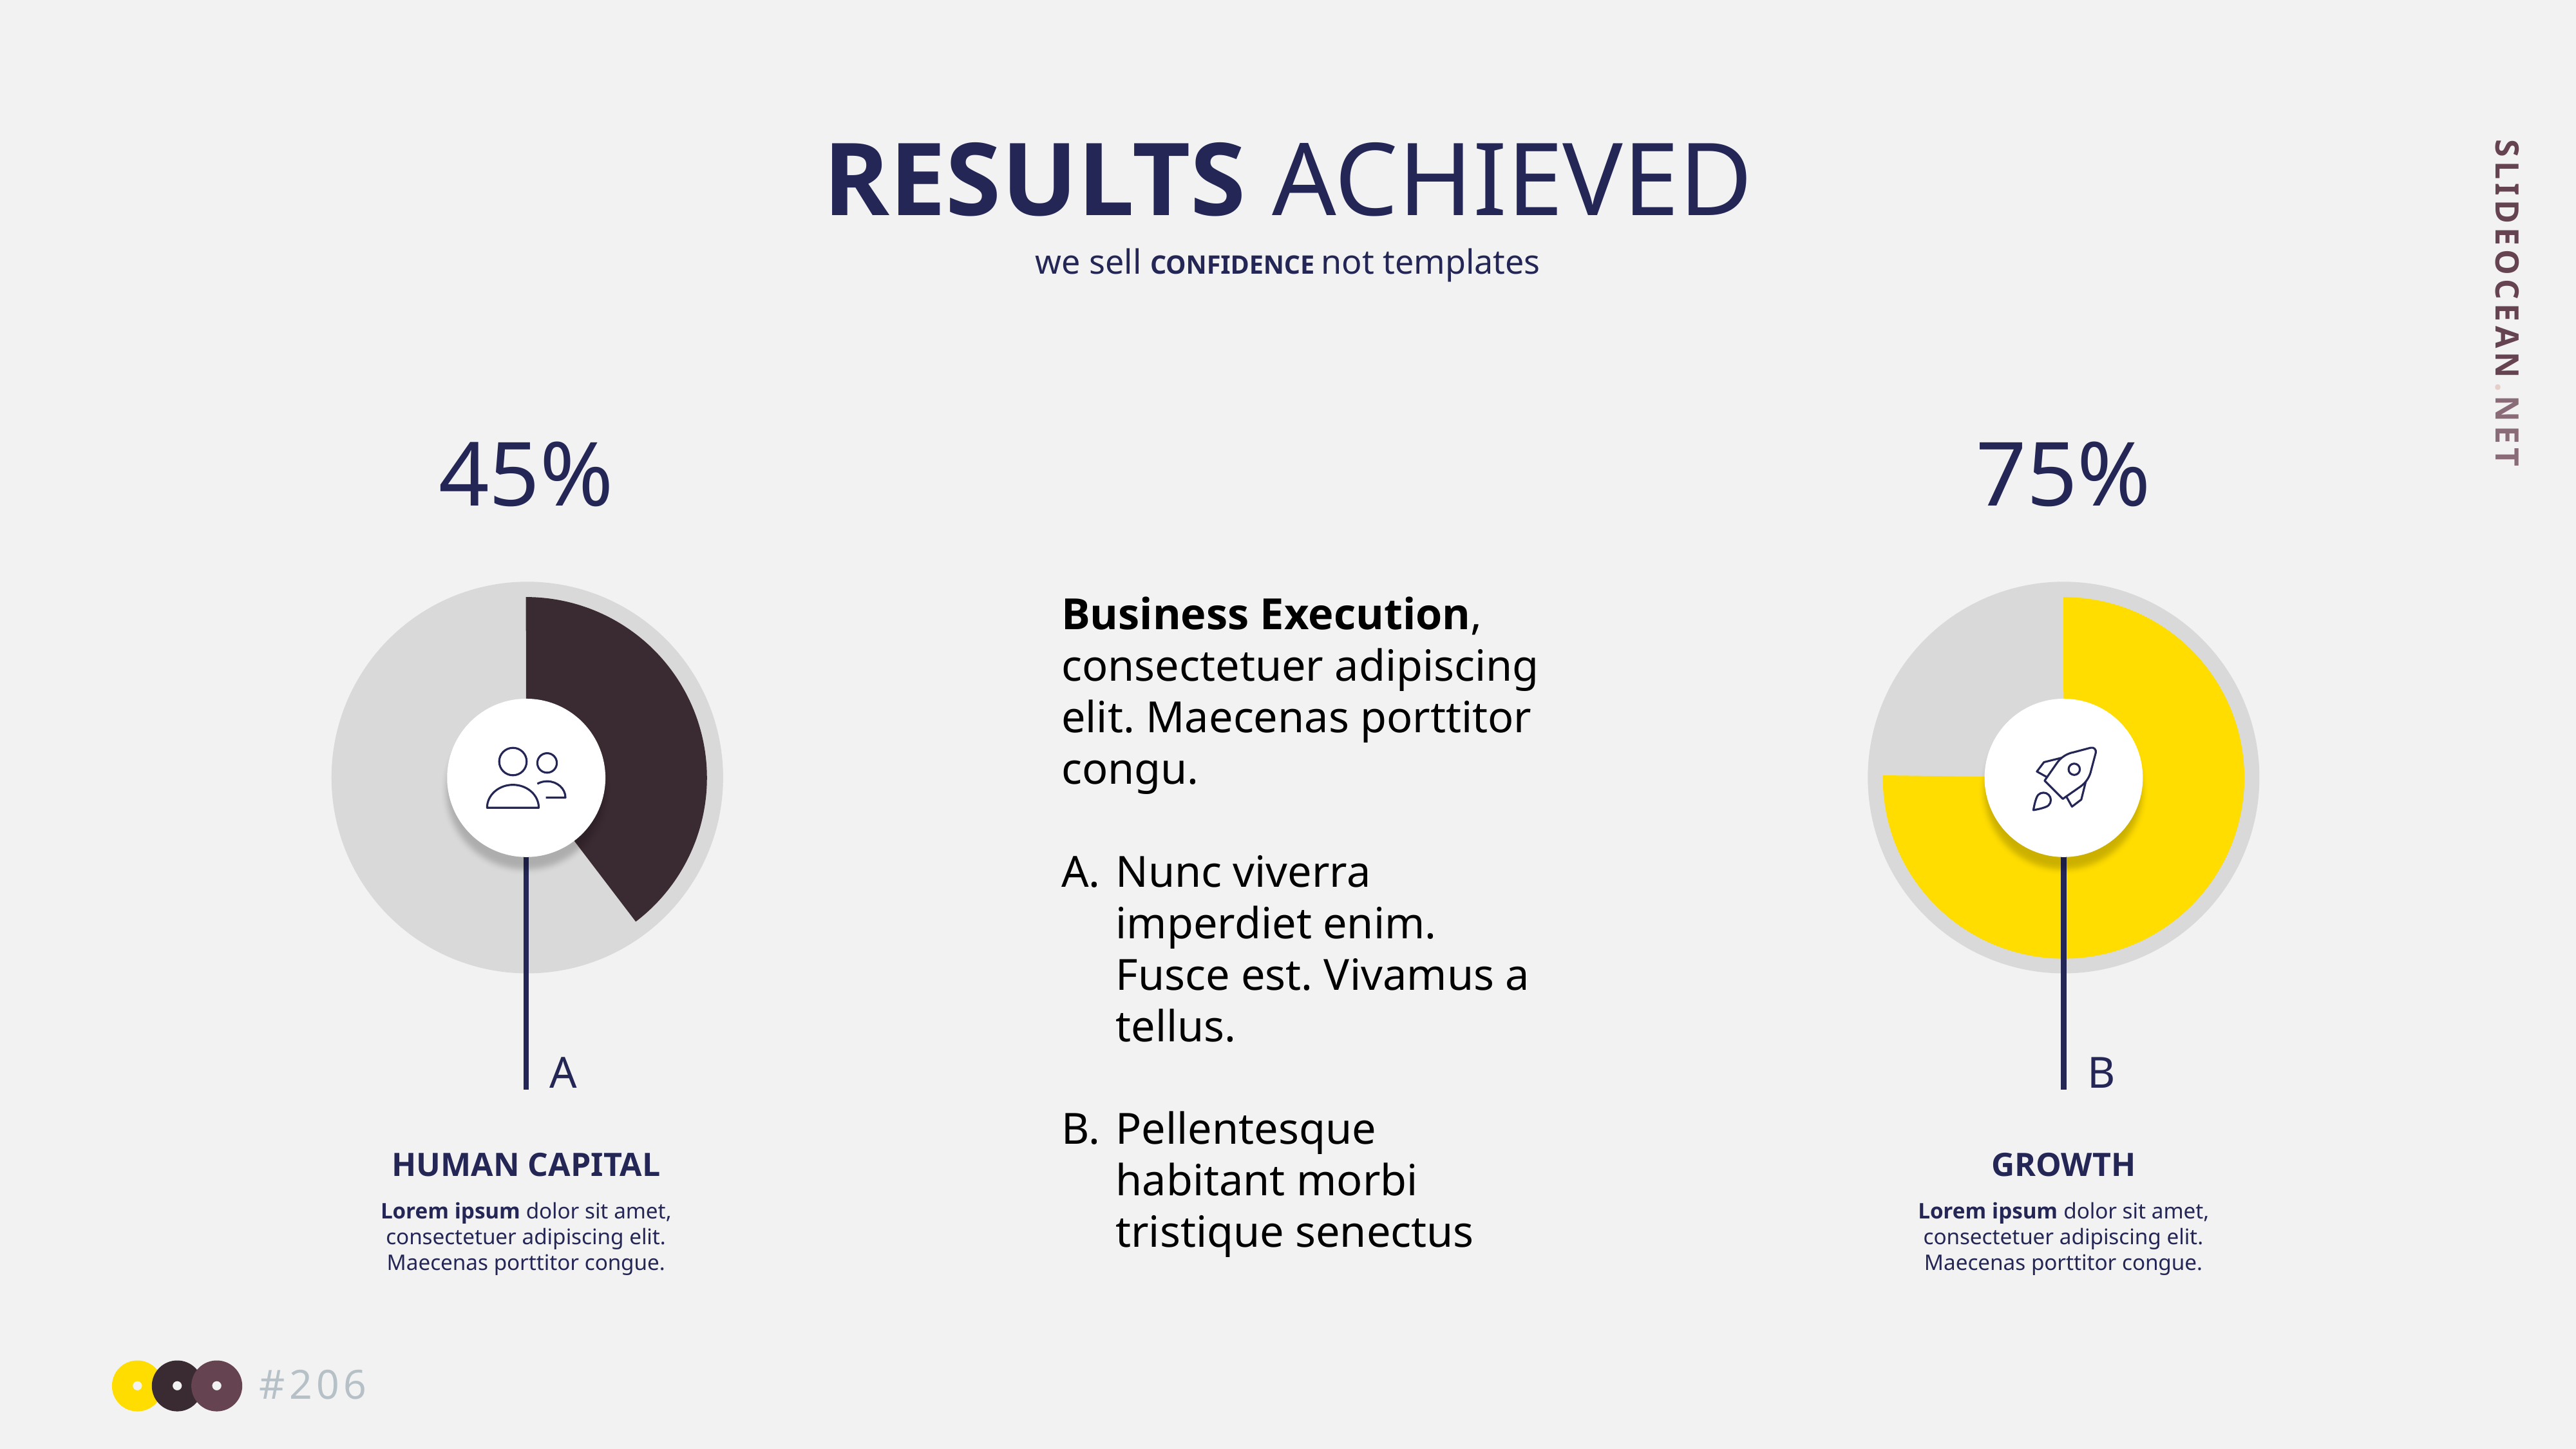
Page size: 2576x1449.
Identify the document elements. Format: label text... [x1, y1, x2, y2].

text_box Business Execution, consectetuer adipiscing elit. Maecenas porttitor congu. Nunc viverra imperdiet enim. Fusce est. Vivamus a tellus. Pellentesque habitant morbi tristique senectus [1052, 582, 1560, 1364]
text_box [1894, 1139, 2233, 1281]
text_box we sell CONFIDENCE not templates [1026, 241, 1550, 285]
text_box #206 [259, 1359, 402, 1408]
text_box 75% [1911, 412, 2217, 529]
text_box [1984, 698, 2143, 1090]
text_box RESULTS ACHIEVED [813, 110, 1763, 241]
text_box B [2078, 1040, 2177, 1101]
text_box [1867, 581, 2260, 974]
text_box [331, 581, 724, 974]
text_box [357, 1139, 696, 1281]
text_box 45% [374, 412, 679, 529]
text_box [446, 698, 606, 1090]
text_box A [540, 1040, 640, 1101]
